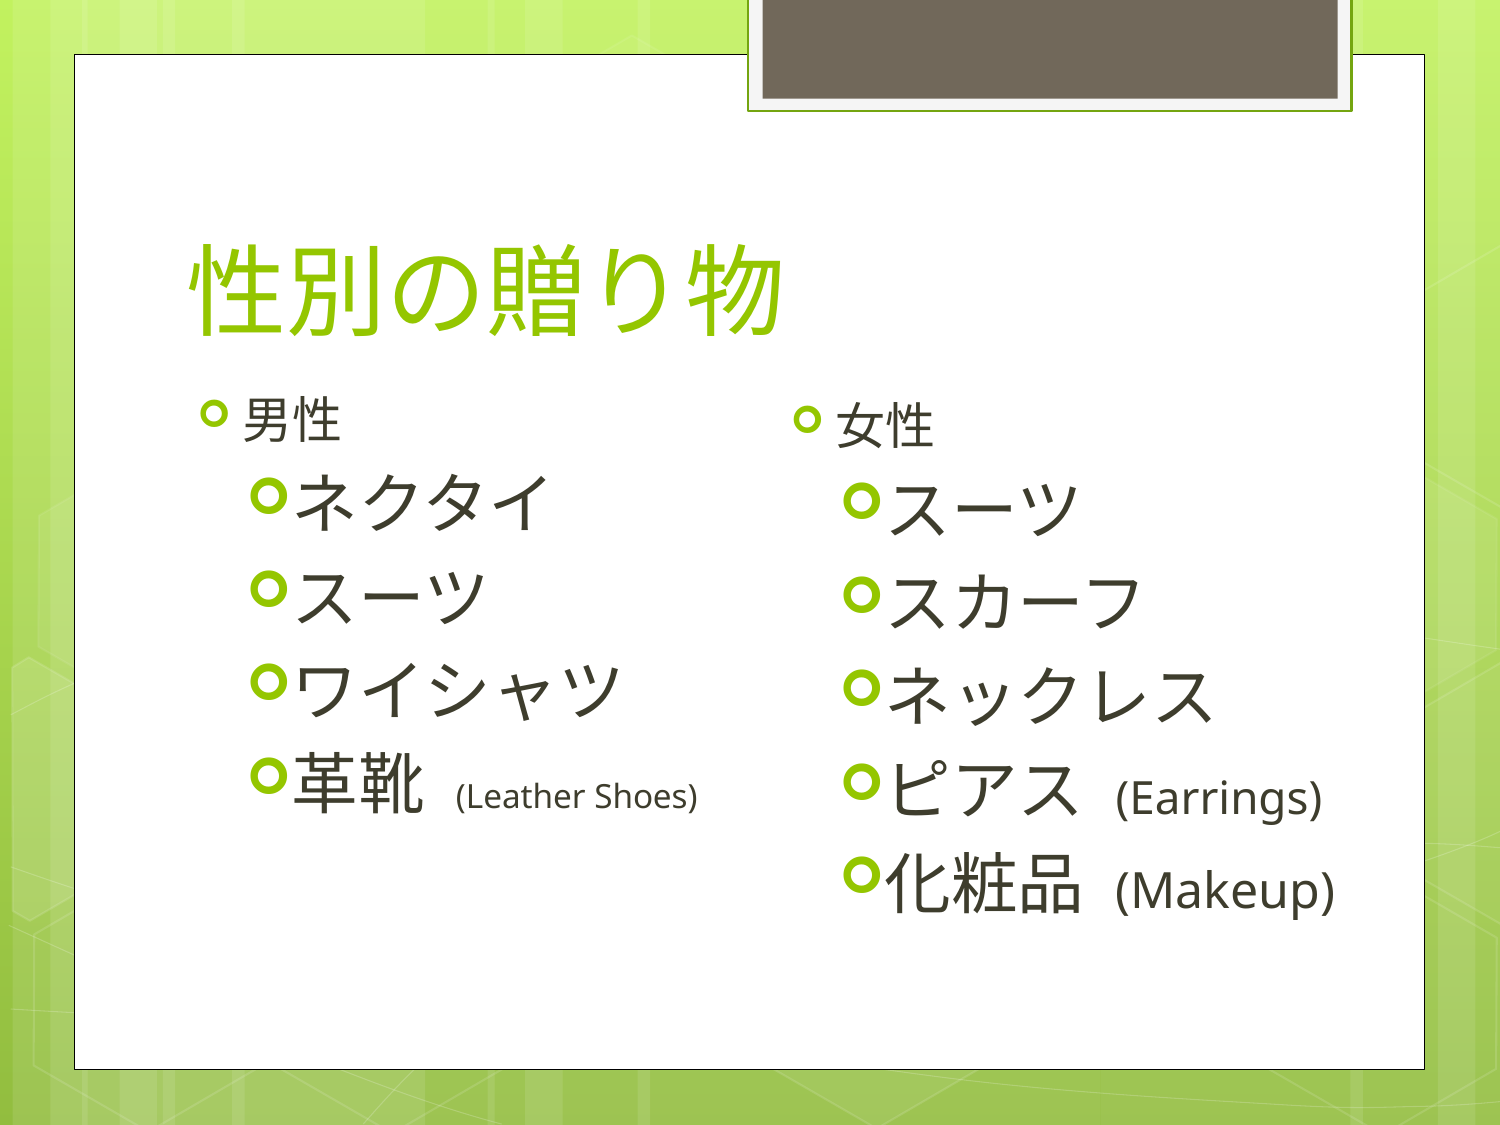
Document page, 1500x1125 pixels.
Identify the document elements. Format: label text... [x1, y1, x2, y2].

text_box 女性 スーツ スカーフ ネックレス ピアス (Earrings) 化粧品 (Makeup) [764, 386, 1356, 963]
list 男性 ネクタイ スーツ ワイシャツ 革靴 (Leather Shoes) [171, 381, 763, 957]
title 性別の贈り物 [171, 168, 1324, 357]
